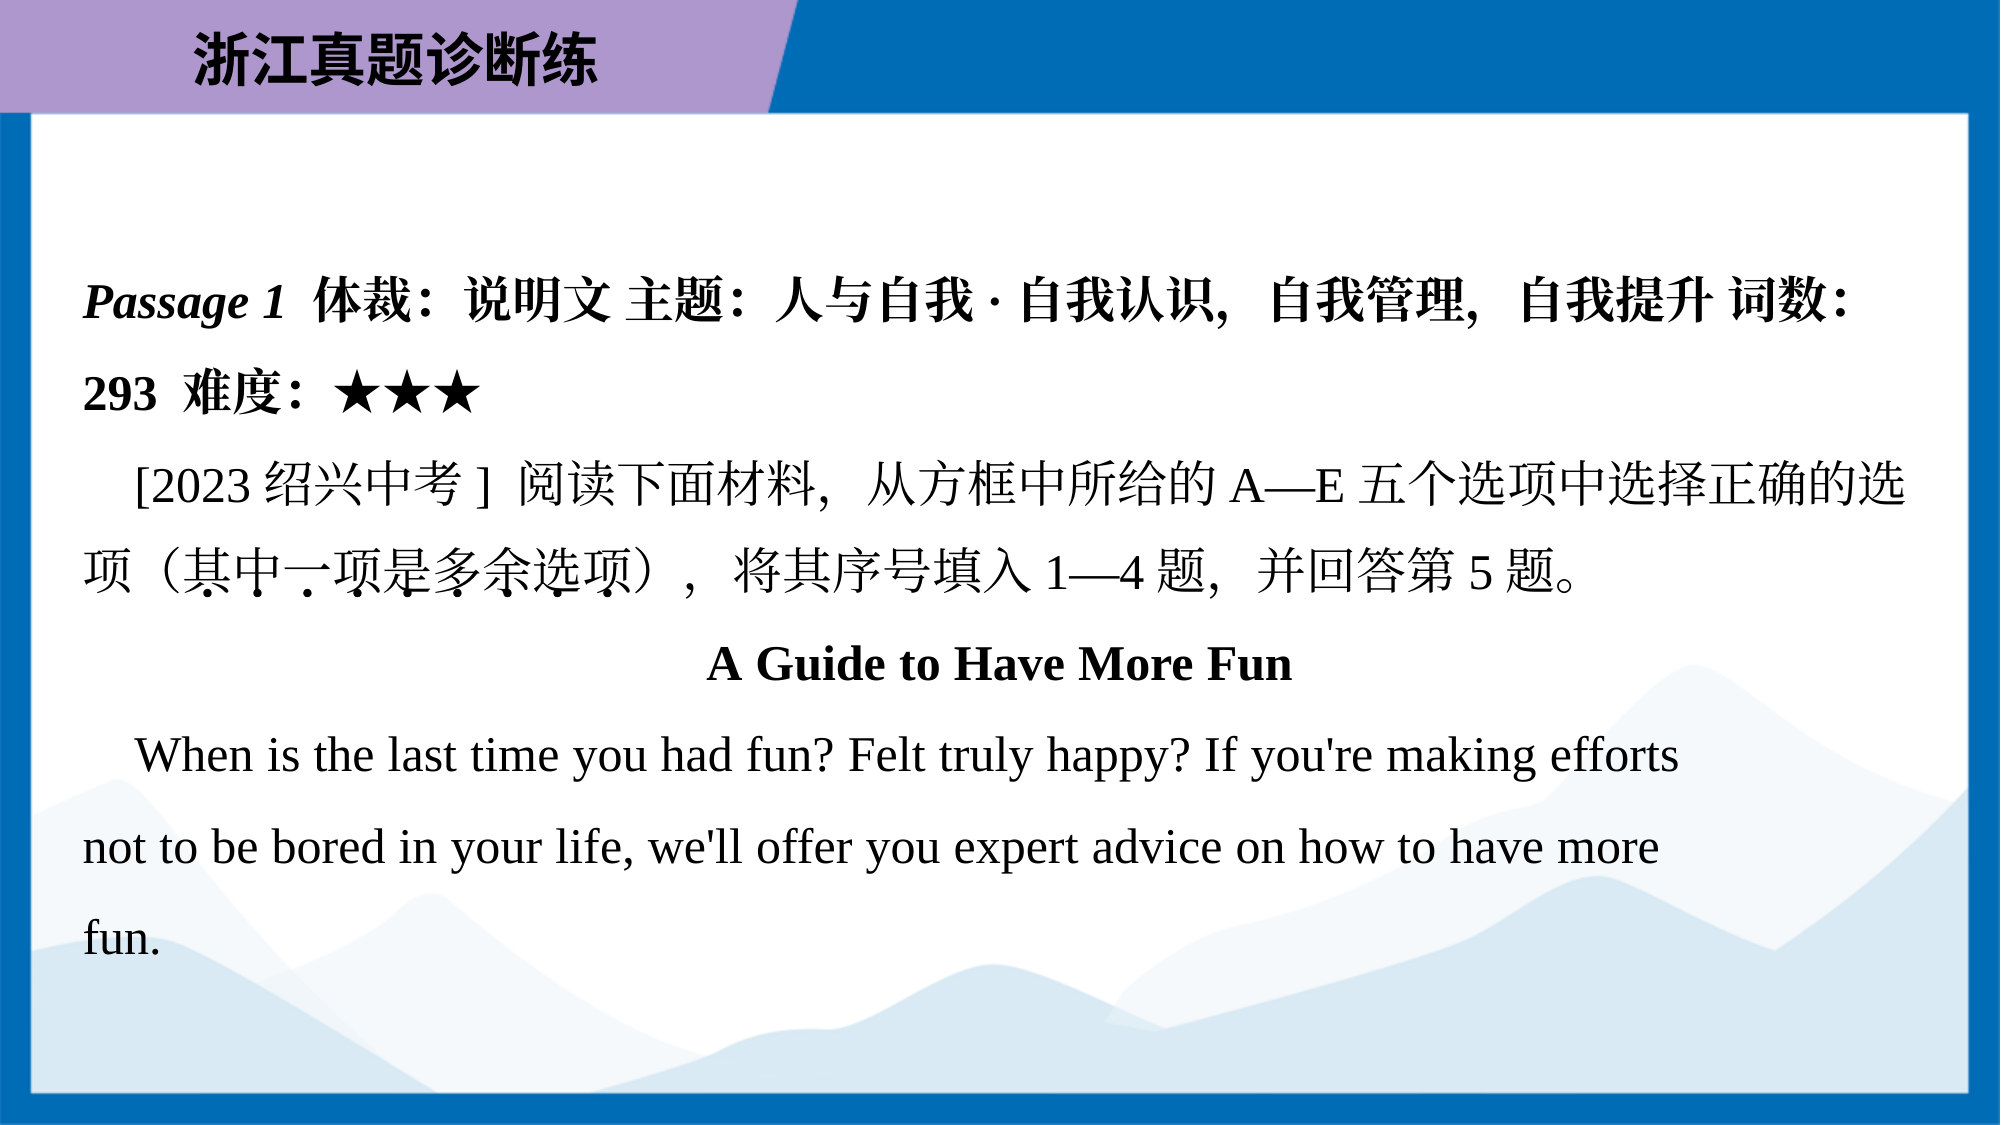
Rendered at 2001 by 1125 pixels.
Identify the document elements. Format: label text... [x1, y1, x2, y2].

text_box [603, 588, 612, 598]
text_box [353, 588, 362, 598]
text_box [553, 588, 562, 598]
text_box [503, 588, 512, 598]
text_box A Guide to Have More Fun When is the last time you had fun? Felt truly happy? If you're making efforts not to be bored in your life, we'll offer you expert advice on how to have more fun. [82, 598, 1917, 966]
text_box Passage 1 体裁：说明文 主题：人与自我·自我认识，自我管理，自我提升 词数： 293 难度：★★★ [2023绍兴中考] 阅读下面材料，从方框中所给的A—E五个选项中选择正确的选 项（其中一项是多余选项），将其序号填入1—4题，并回答第5题。 [82, 237, 1917, 590]
text_box [403, 588, 412, 598]
picture [0, 0, 2000, 1125]
text_box [303, 588, 312, 598]
text_box [253, 588, 262, 598]
text_box [203, 588, 212, 598]
text_box [453, 588, 462, 598]
